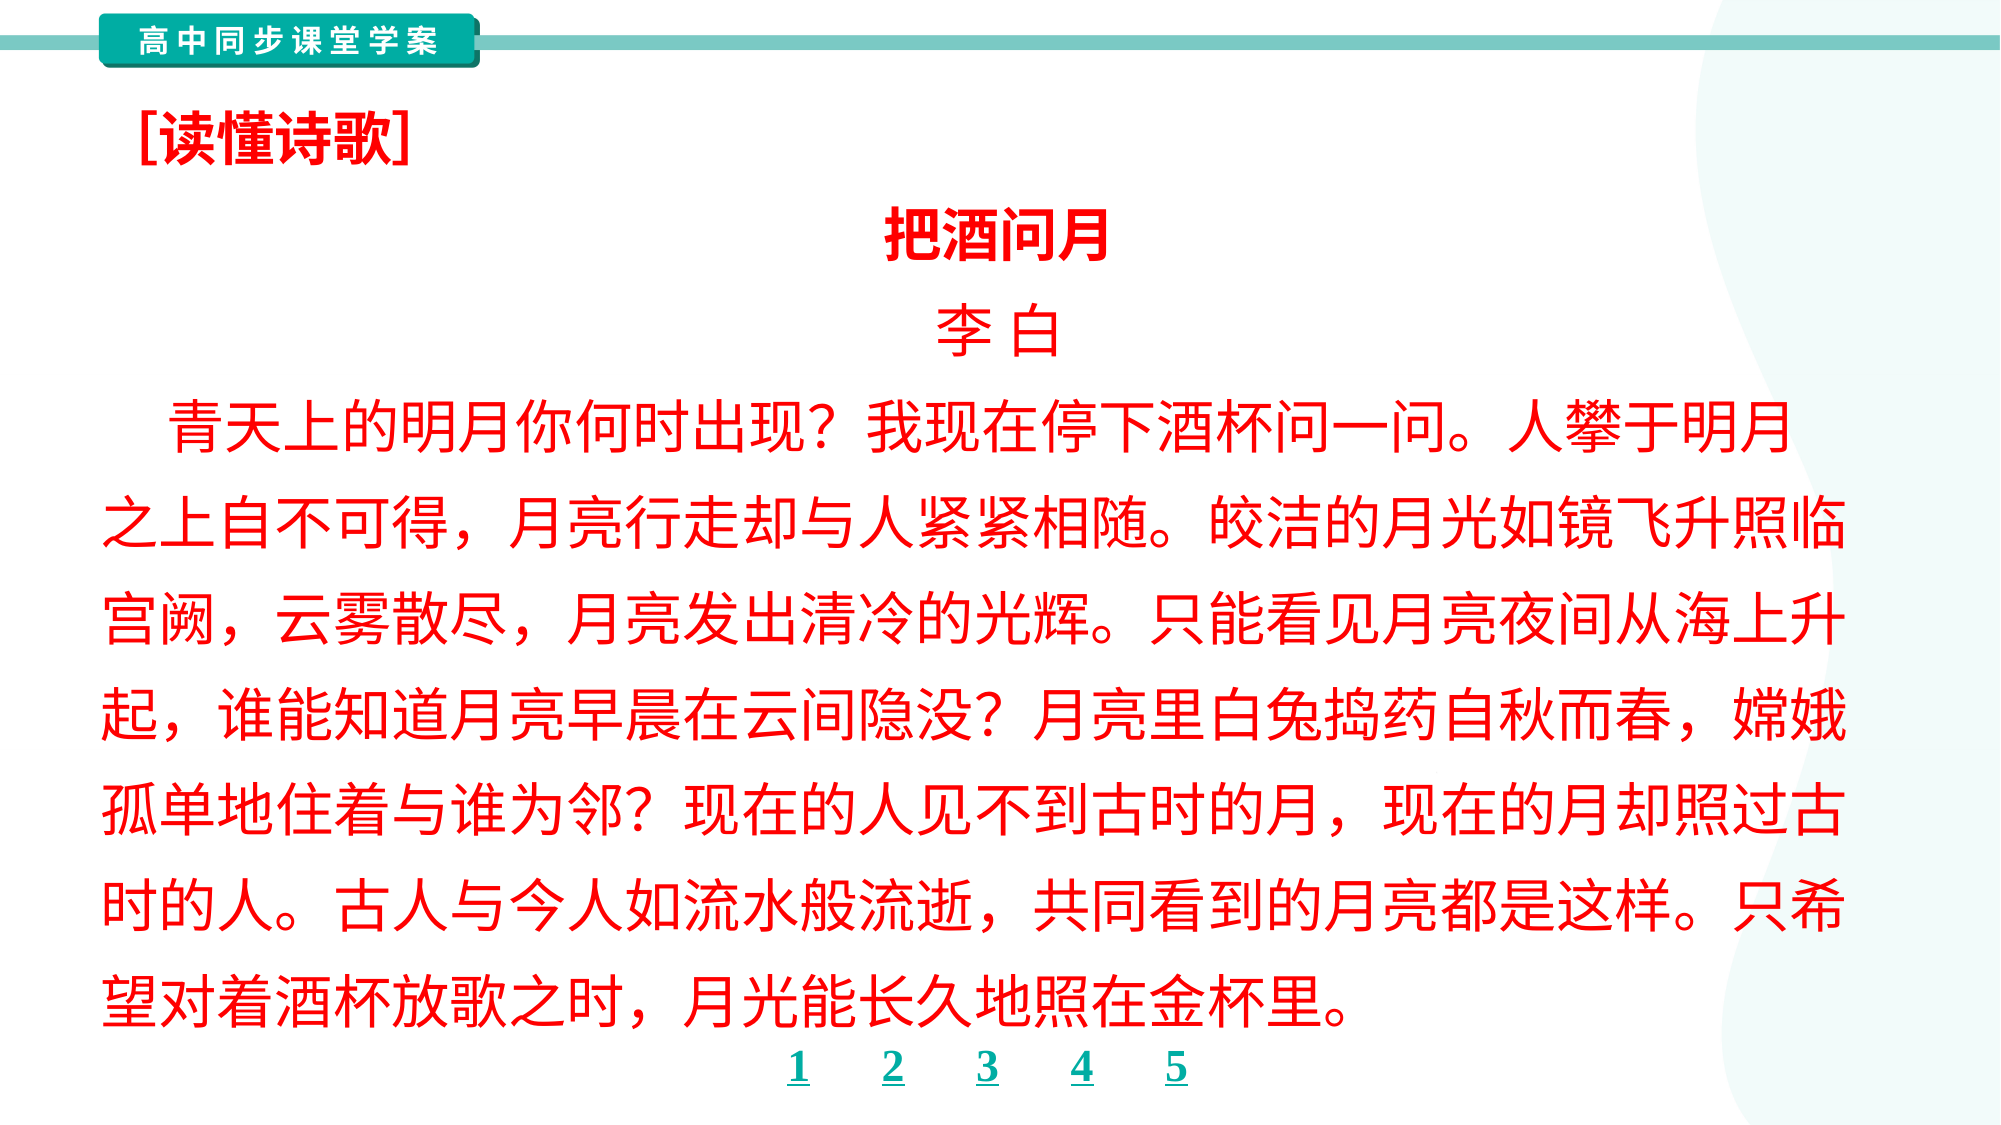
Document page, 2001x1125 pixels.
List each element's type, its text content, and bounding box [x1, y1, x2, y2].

text_box ［读懂诗歌］ 把酒问月 李 白 青天上的明月你何时出现？我现在停下酒杯问一问。人攀于明月 之上自不可得，月亮行走却与人紧紧相随。皎洁的月光如镜飞升照临 宫阙，云雾散尽，月亮发出清冷的光辉。只能看见月亮夜间从海上升 起，谁能知道月亮早晨在云间隐没？月亮里白兔捣药自秋而春，嫦娥 孤单地住着与谁为邻？现在的人见不到古时的月，现在的月却照过古 时的人。古人与今人如流水般流逝，共同看到的月亮都是这样。只希 望对着酒杯放歌之时，月光能长久地照在金杯里。 [100, 76, 1899, 1036]
picture [0, 0, 2000, 1125]
